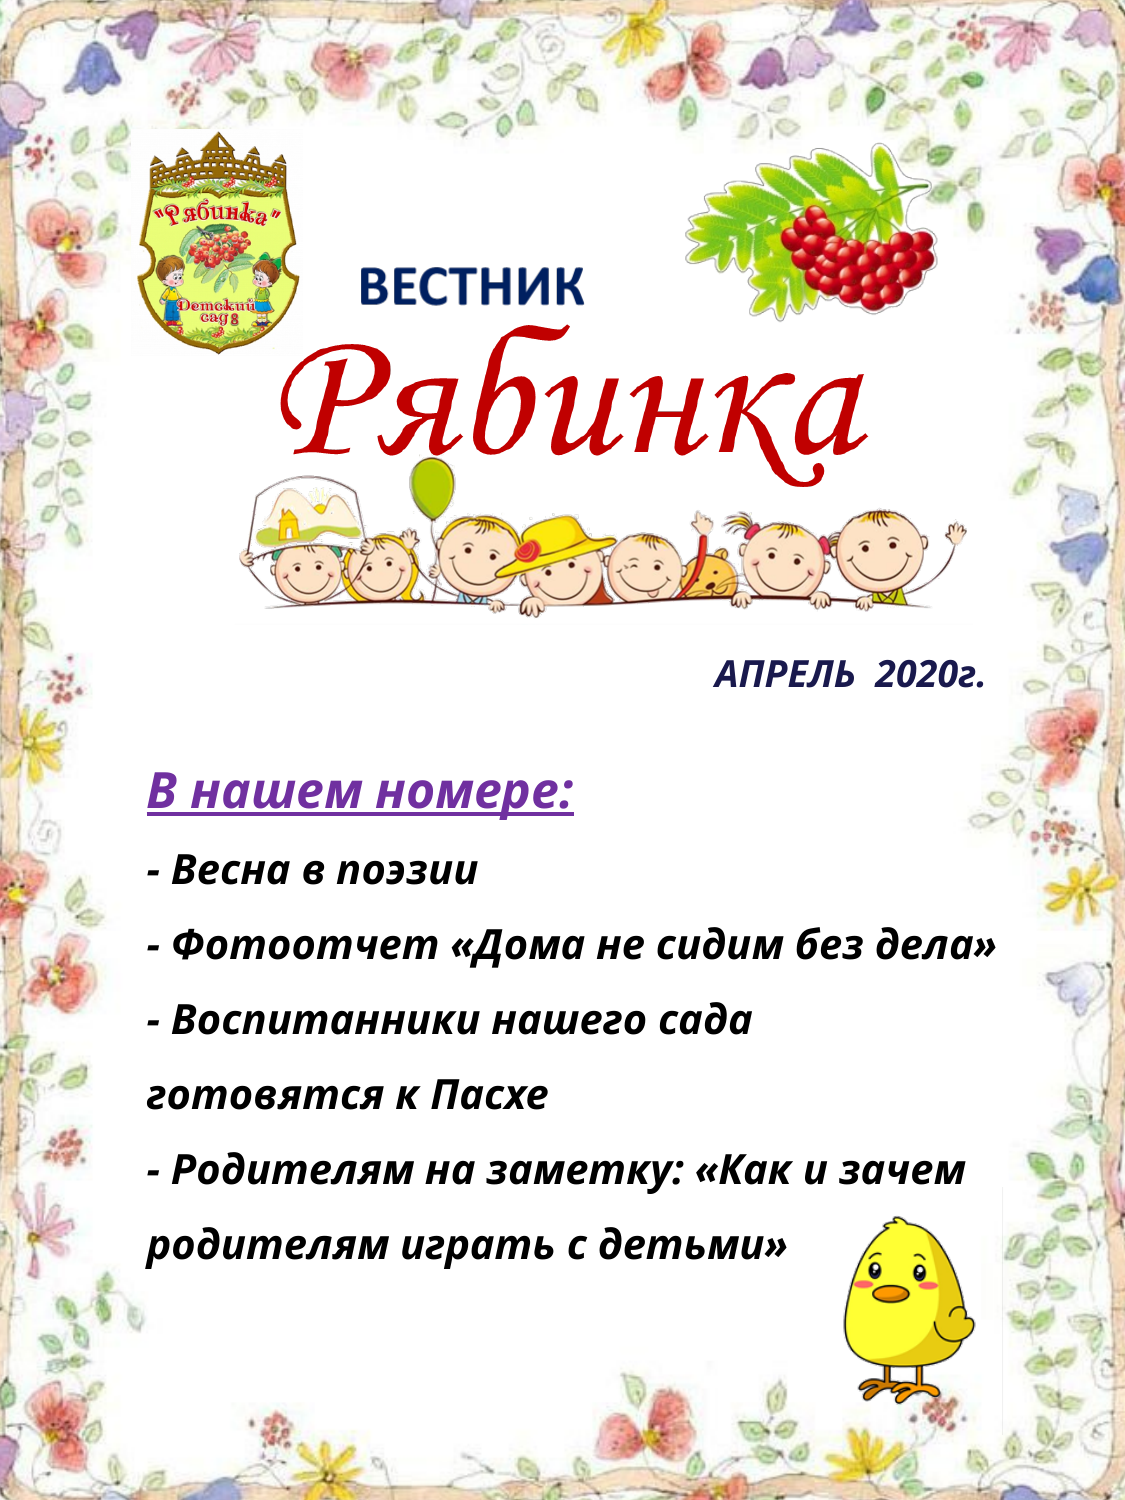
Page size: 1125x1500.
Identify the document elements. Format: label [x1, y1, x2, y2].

text_box [0, 0, 1125, 1500]
